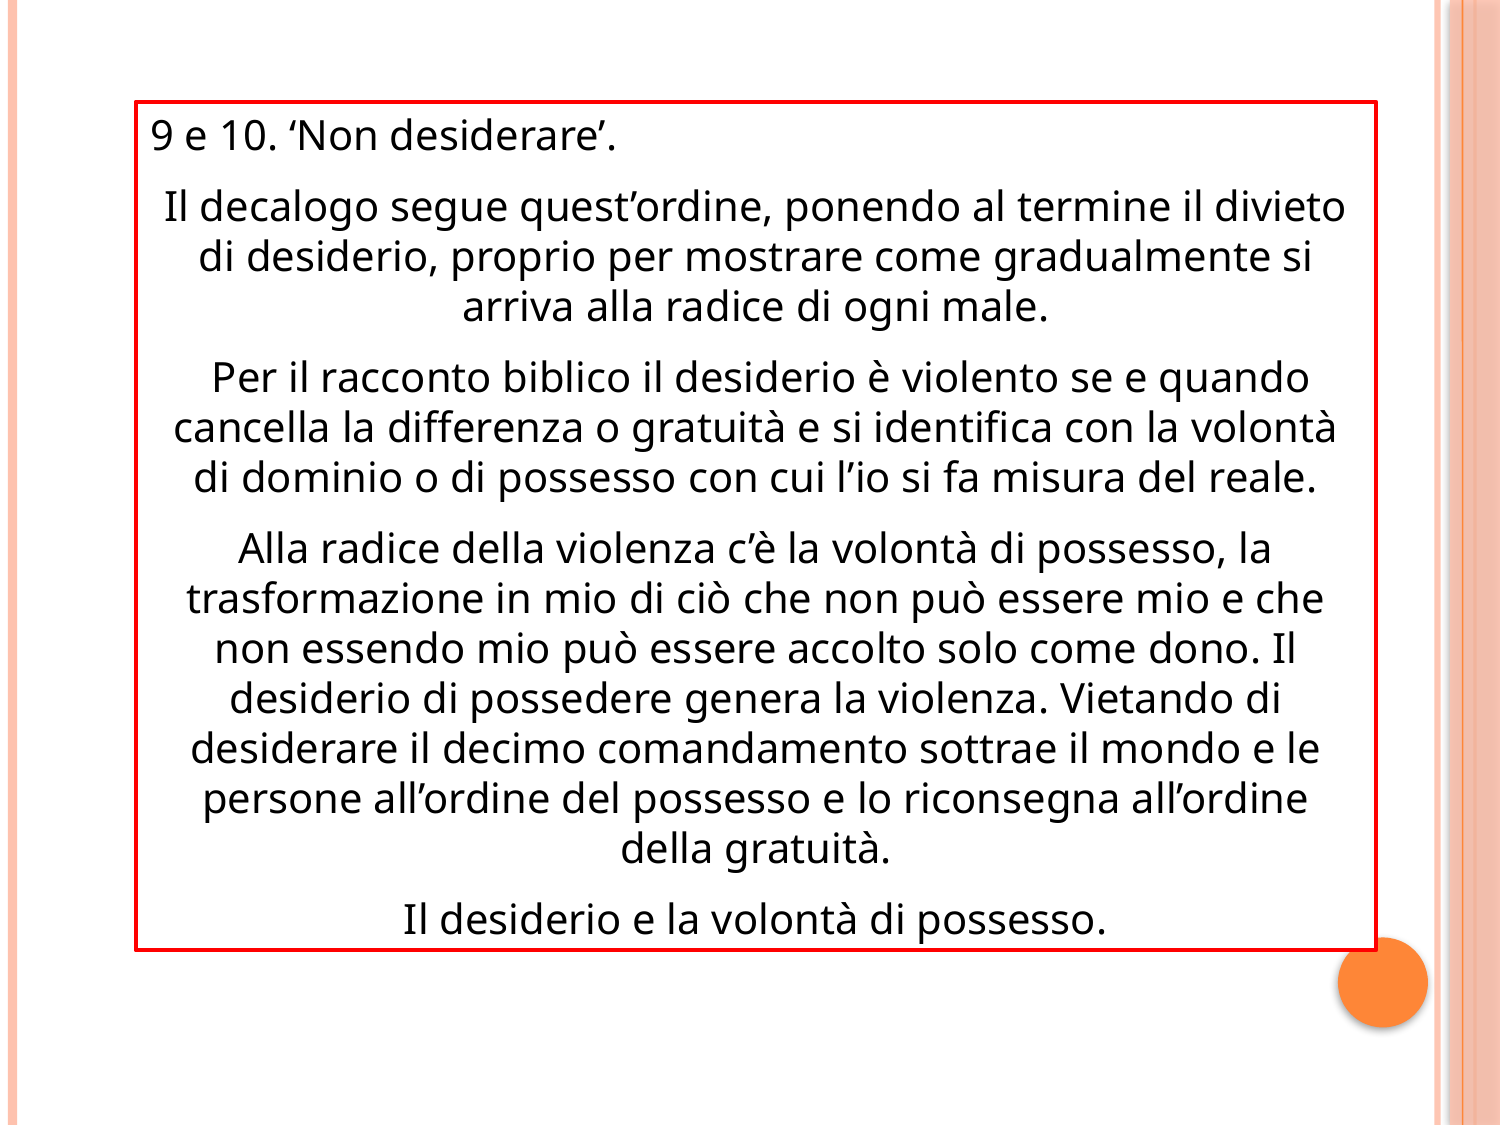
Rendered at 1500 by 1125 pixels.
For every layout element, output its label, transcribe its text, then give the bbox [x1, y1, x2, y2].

text_box 9 e 10. ‘Non desiderare’. Il decalogo segue quest’ordine, ponendo al termine il divieto di desiderio, proprio per mostrare come gradualmente si arriva alla radice di ogni male. Per il racconto biblico il desiderio è violento se e quando cancella la differenza o gratuità e si identifica con la volontà di dominio o di possesso con cui l’io si fa misura del reale. Alla radice della violenza c’è la volontà di possesso, la trasformazione in mio di ciò che non può essere mio e che non essendo mio può essere accolto solo come dono. Il desiderio di possedere genera la violenza. Vietando di desiderare il decimo comandamento sottrae il mondo e le persone all’ordine del possesso e lo riconsegna all’ordine della gratuità. Il desiderio e la volontà di possesso. [134, 100, 1378, 952]
